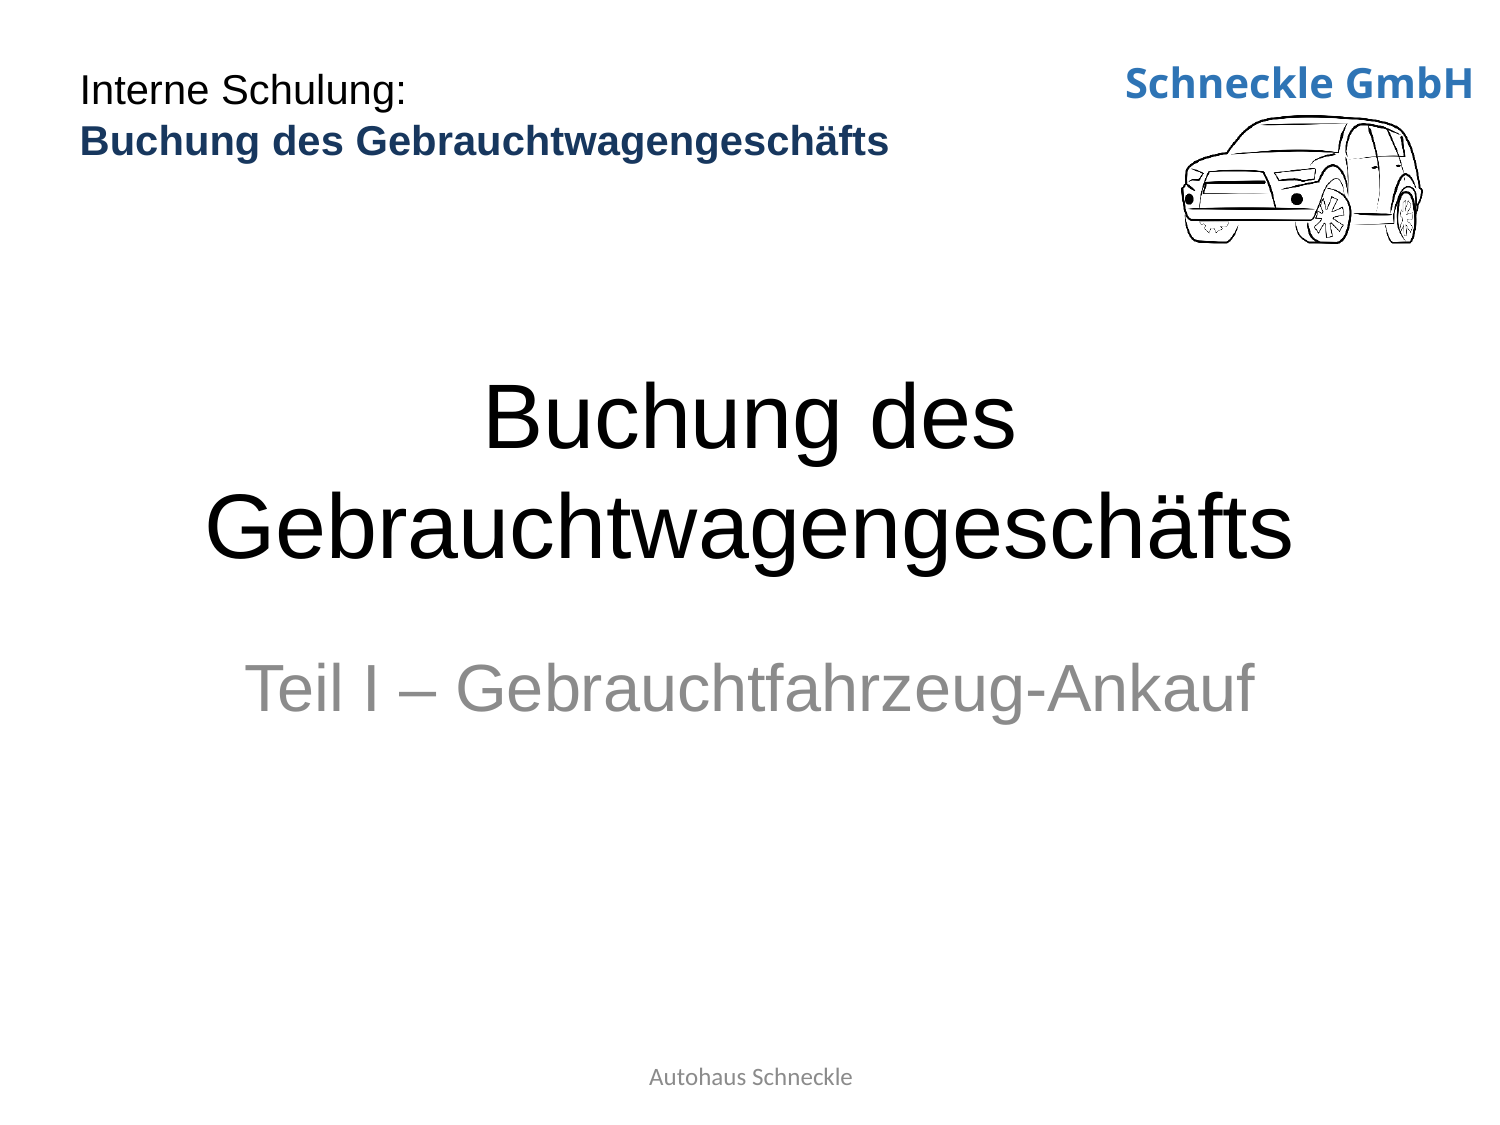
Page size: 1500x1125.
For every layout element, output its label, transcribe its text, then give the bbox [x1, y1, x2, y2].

subtitle Teil I – Gebrauchtfahrzeug-Ankauf [225, 637, 1275, 925]
picture [1181, 115, 1423, 244]
title Buchung des Gebrauchtwagengeschäfts [112, 349, 1388, 591]
